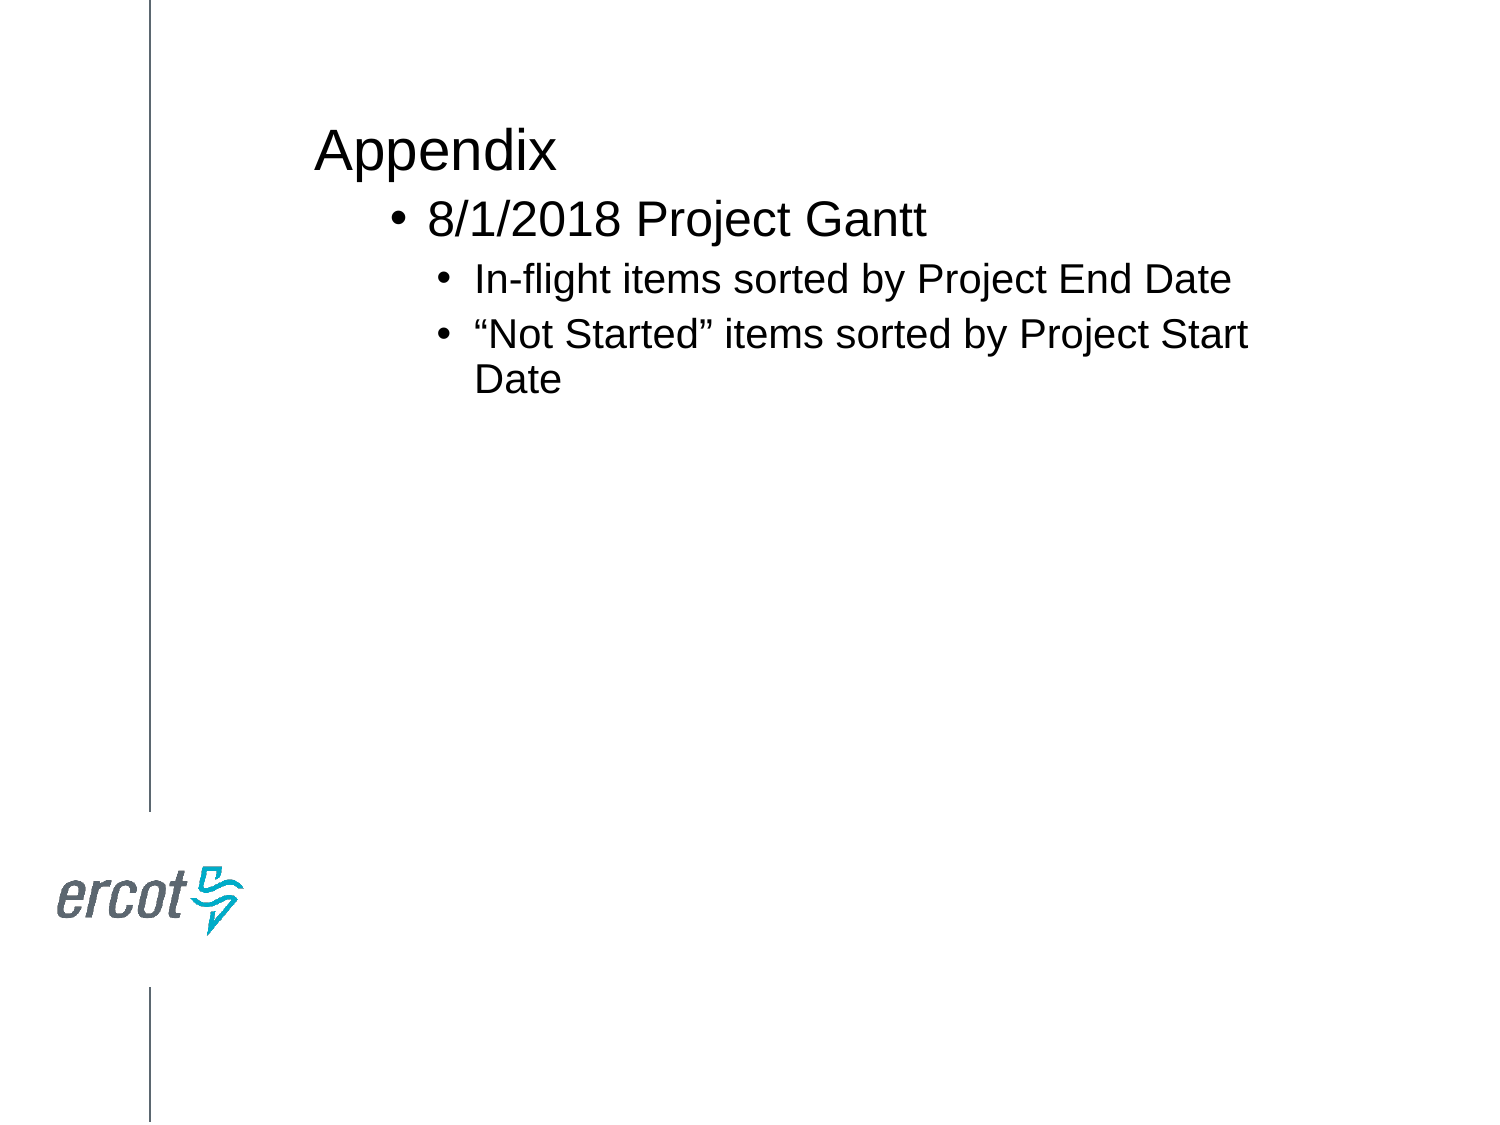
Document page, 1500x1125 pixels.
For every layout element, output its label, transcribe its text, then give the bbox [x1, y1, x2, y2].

list Appendix 8/1/2018 Project Gantt In-flight items sorted by Project End Date “Not Started” items sorted by Project Start Date [300, 112, 1363, 1013]
picture [53, 862, 247, 938]
